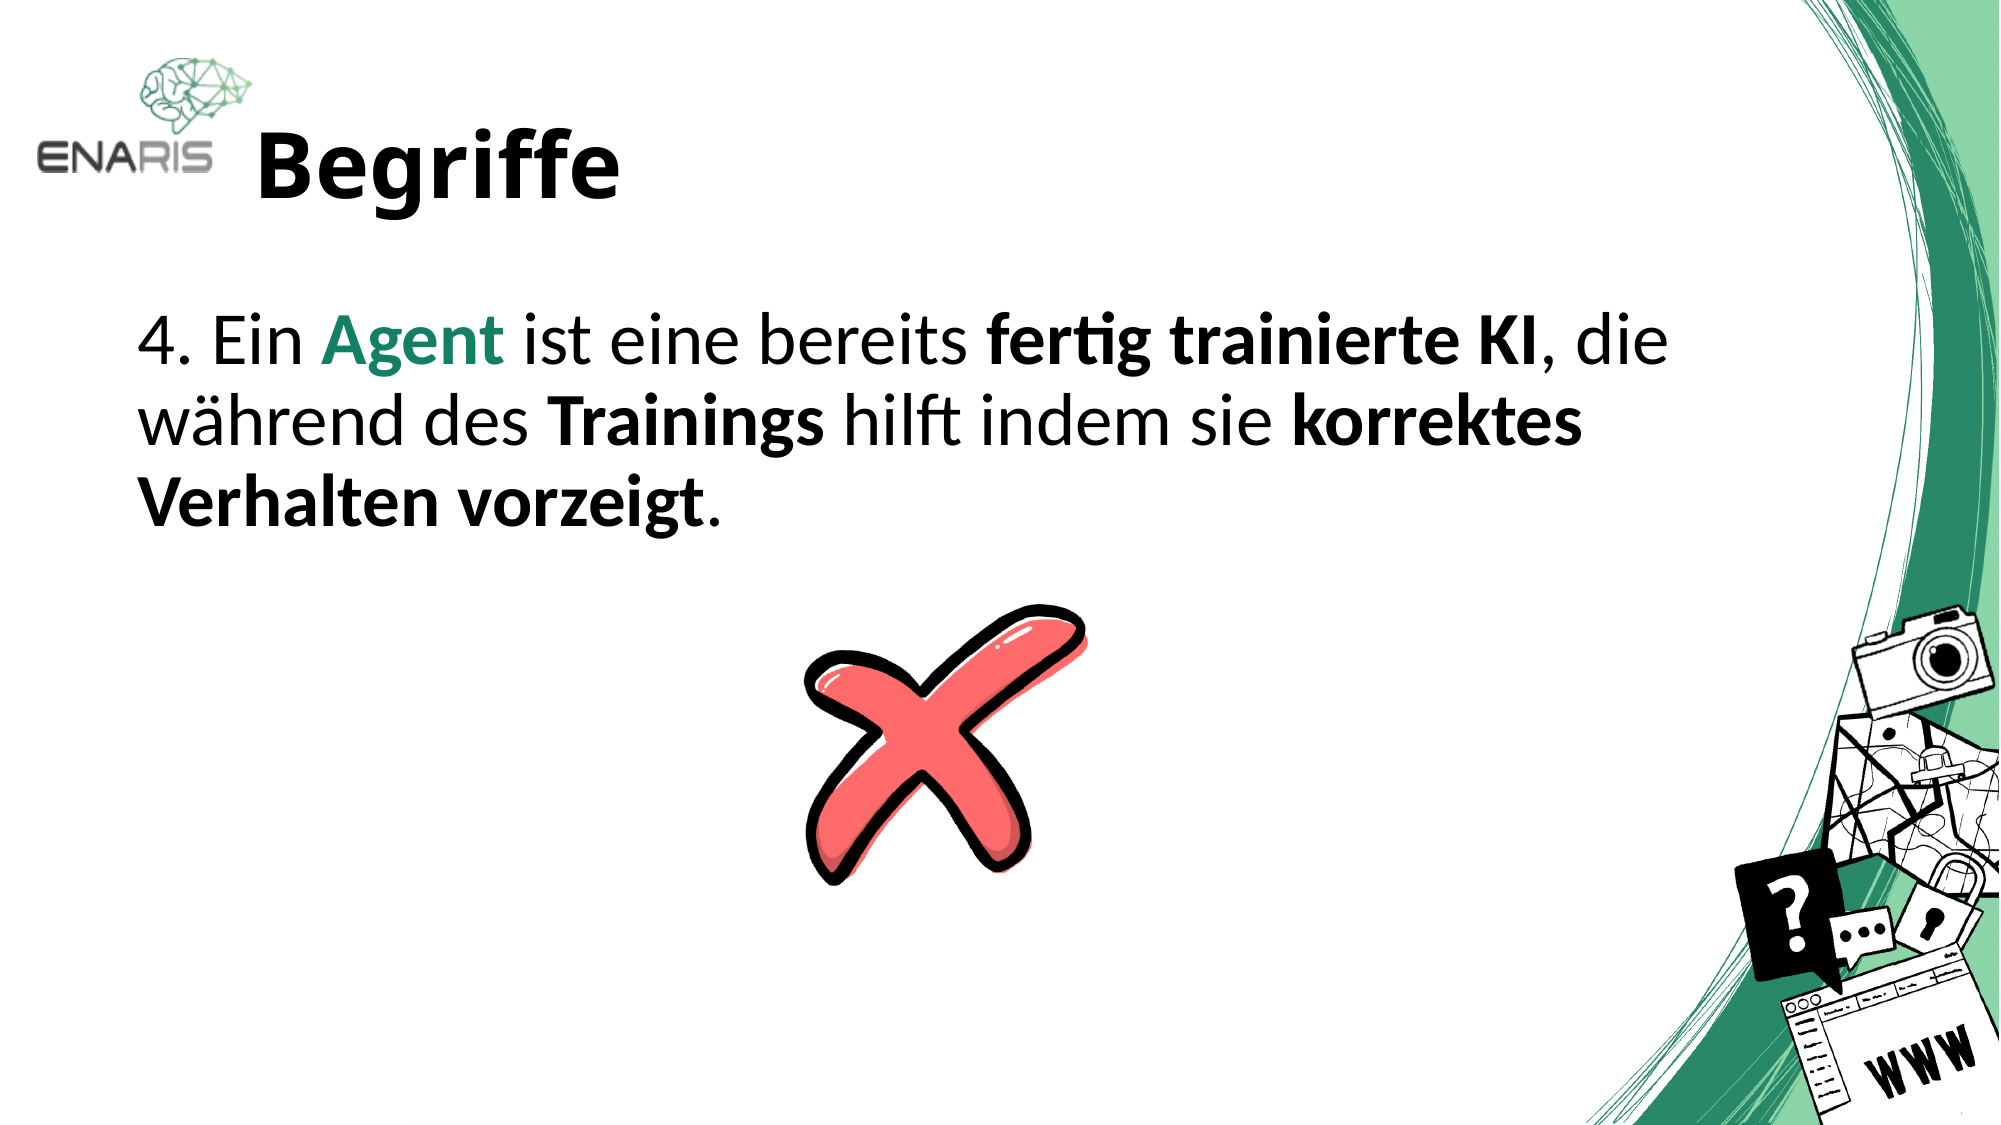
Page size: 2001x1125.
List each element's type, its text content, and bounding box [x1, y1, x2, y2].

picture [738, 562, 1127, 942]
picture [408, 0, 1999, 1125]
picture [37, 58, 254, 173]
title Begriffe [253, 59, 1863, 278]
list 4. Ein Agent ist eine bereits fertig trainierte KI, die während des Trainings hilft indem sie korrektes Verhalten vorzeigt. [137, 299, 1728, 1014]
